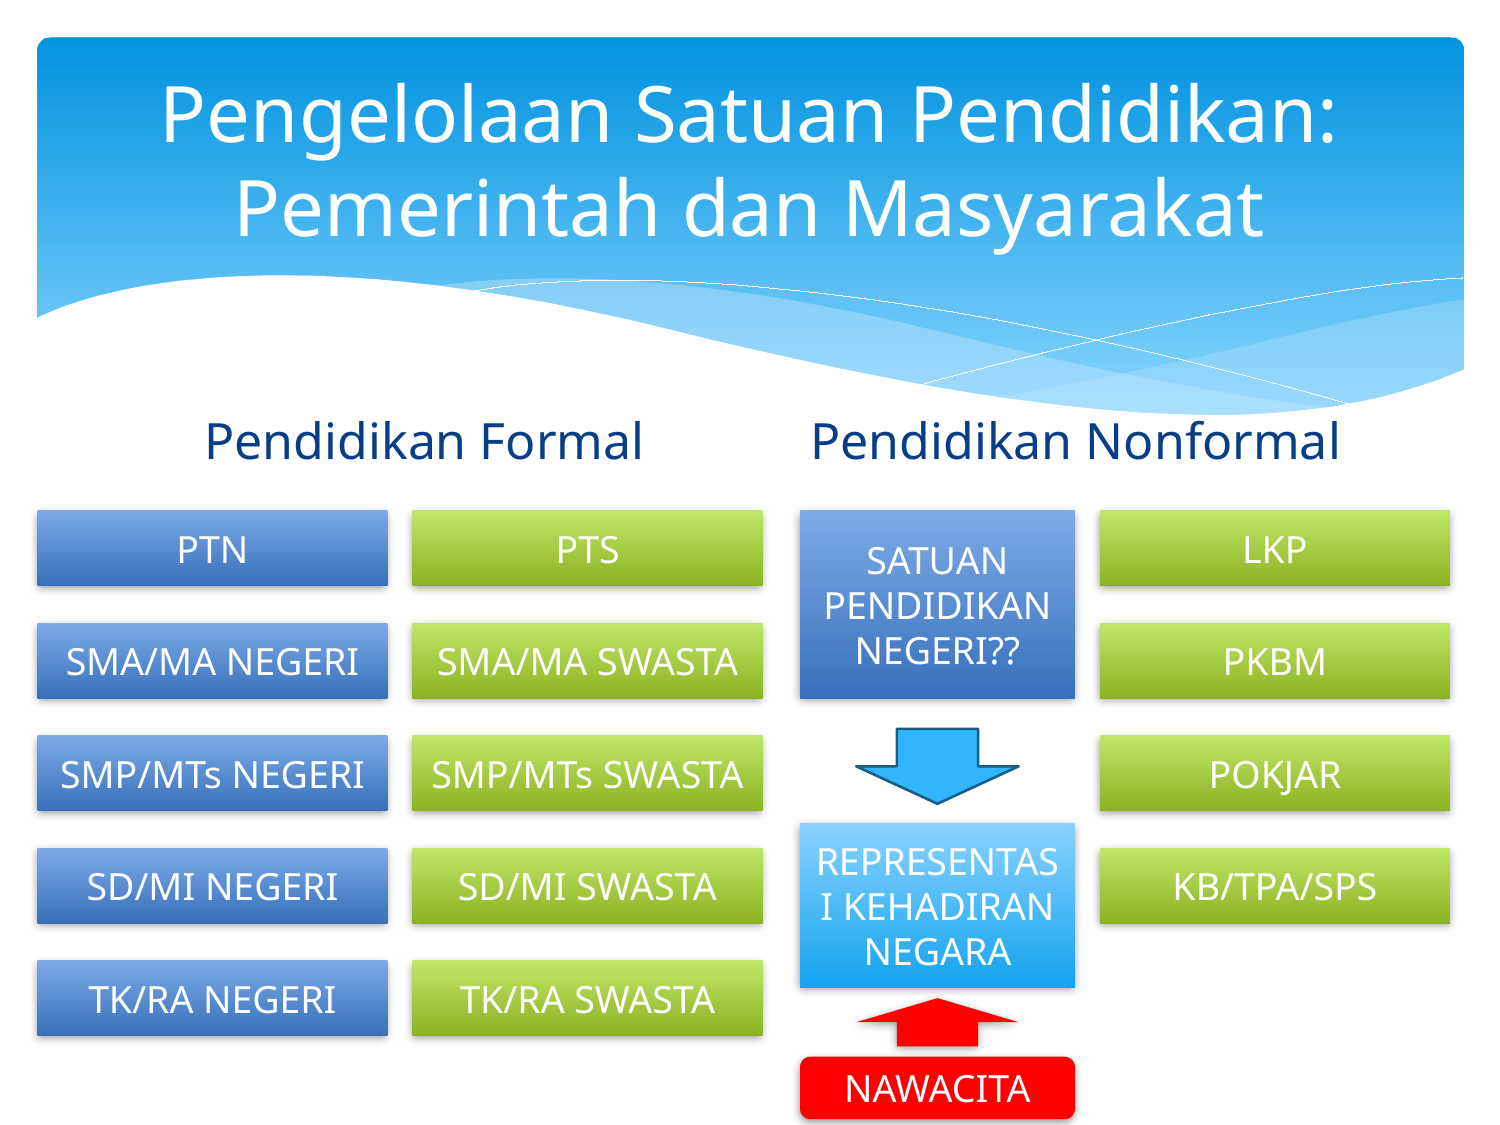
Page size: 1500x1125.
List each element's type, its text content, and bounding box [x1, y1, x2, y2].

text_box SD/MI SWASTA [412, 848, 763, 924]
text_box SD/MI NEGERI [37, 848, 388, 924]
text_box PTN [37, 510, 388, 586]
text_box SMP/MTs SWASTA [412, 735, 763, 811]
text_box SATUAN PENDIDIKAN NEGERI?? [800, 510, 1075, 699]
text_box SMA/MA NEGERI [37, 623, 388, 699]
text_box [856, 998, 1019, 1047]
title Pengelolaan Satuan Pendidikan: Pemerintah dan Masyarakat [75, 55, 1425, 261]
text_box SMP/MTs NEGERI [37, 735, 388, 811]
list Pendidikan Nonformal [762, 387, 1390, 493]
text_box LKP [1100, 510, 1450, 586]
list Pendidikan Formal [111, 387, 738, 493]
text_box PTS [412, 510, 763, 586]
text_box KB/TPA/SPS [1100, 848, 1450, 924]
text_box POKJAR [1100, 735, 1450, 811]
text_box TK/RA NEGERI [37, 960, 388, 1036]
text_box [854, 727, 1020, 805]
text_box TK/RA SWASTA [412, 960, 763, 1036]
text_box NAWACITA [800, 1056, 1076, 1120]
text_box REPRESENTASI KEHADIRAN NEGARA [800, 823, 1075, 988]
text_box SMA/MA SWASTA [412, 623, 763, 699]
text_box PKBM [1100, 623, 1450, 699]
